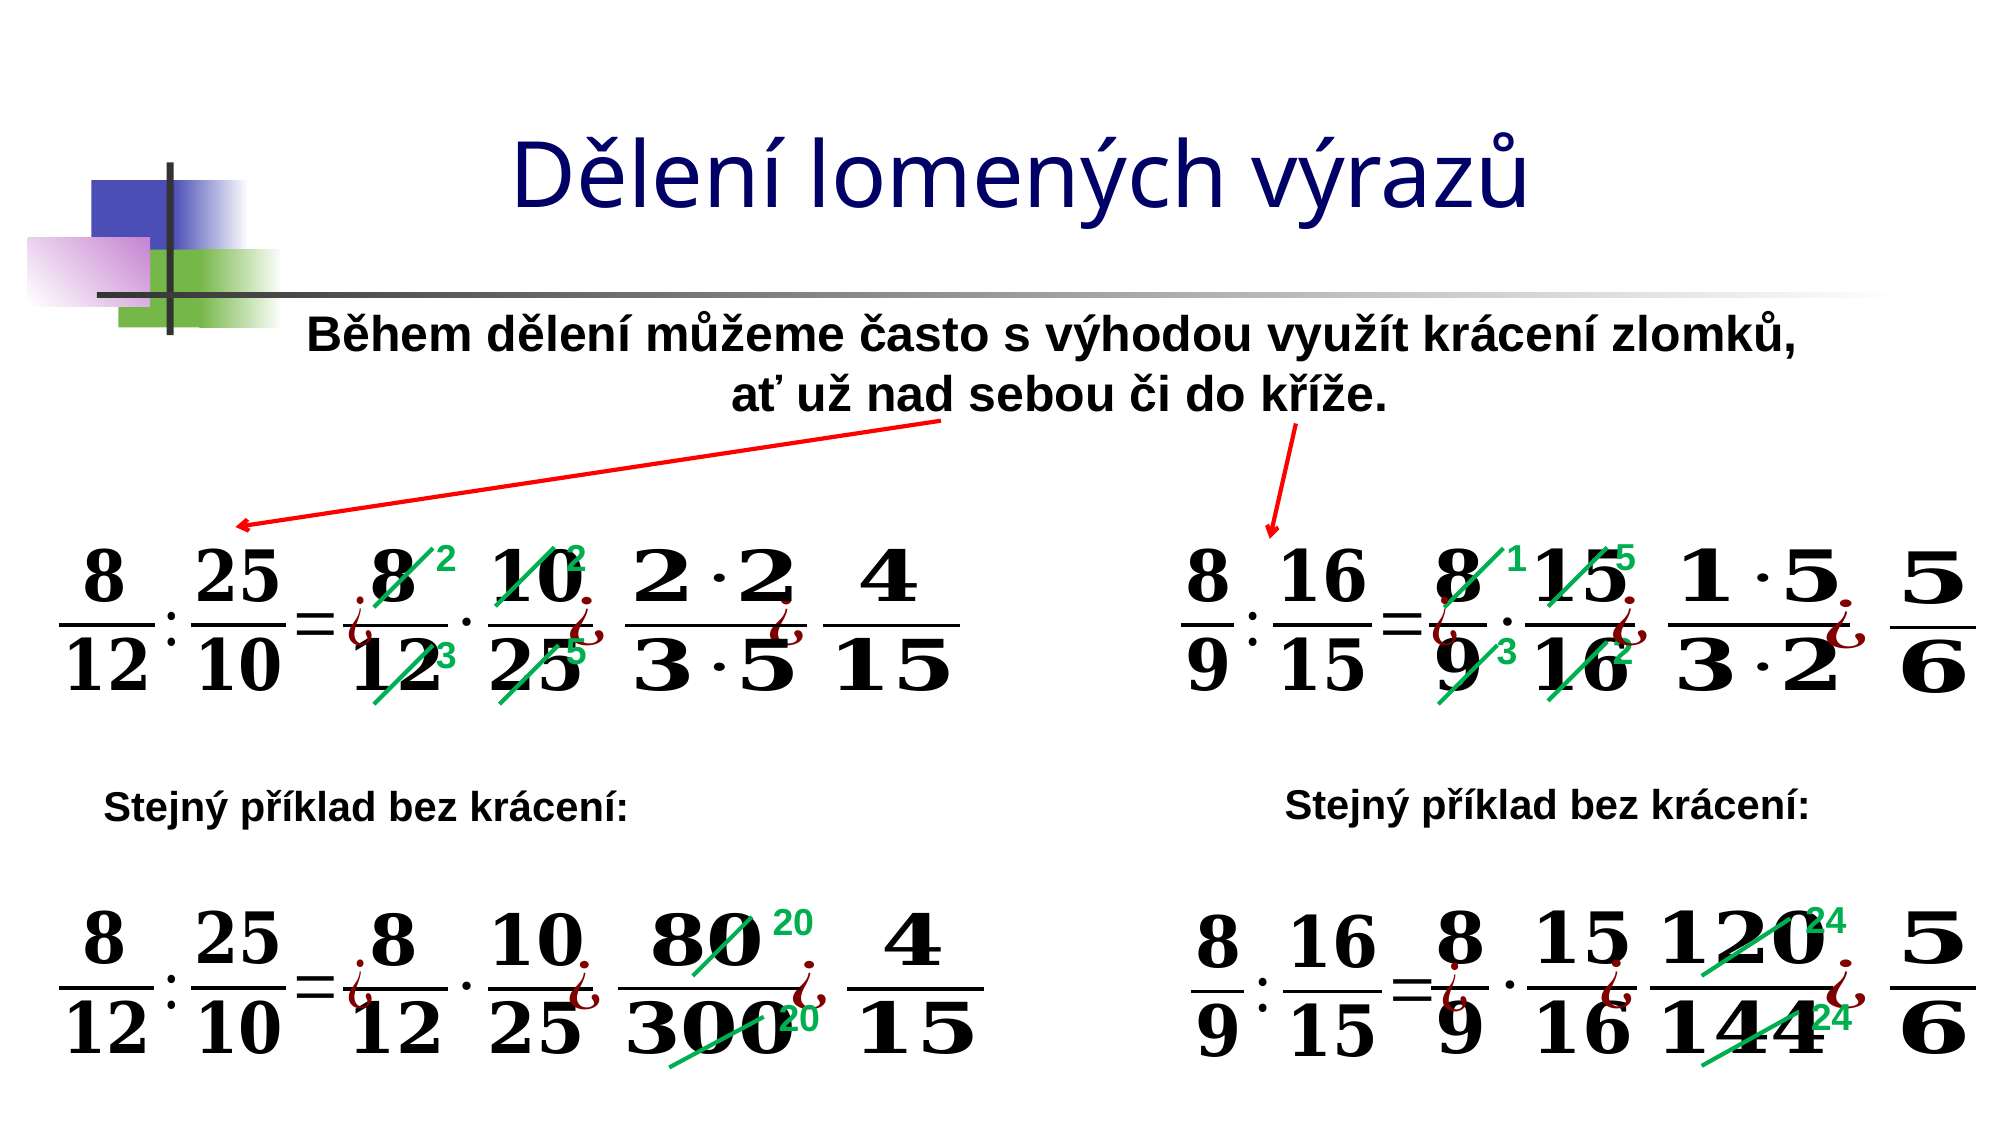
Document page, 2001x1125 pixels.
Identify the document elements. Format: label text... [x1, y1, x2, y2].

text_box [373, 547, 434, 608]
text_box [1701, 1011, 1799, 1067]
text_box Stejný příklad bez krácení: [88, 775, 634, 835]
text_box 2 [1597, 619, 1657, 680]
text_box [1438, 644, 1498, 705]
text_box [692, 916, 753, 977]
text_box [1701, 918, 1791, 977]
text_box 24 [1790, 888, 1868, 949]
text_box Stejný příklad bez krácení: [1269, 773, 1816, 833]
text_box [1547, 547, 1608, 607]
text_box 20 [763, 986, 848, 1047]
text_box 5 [1600, 525, 1660, 586]
text_box 2 [551, 537, 611, 587]
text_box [668, 1017, 764, 1068]
text_box 20 [757, 890, 835, 950]
title Dělení lomených výrazů [416, 113, 1627, 228]
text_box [495, 546, 555, 607]
text_box 5 [551, 619, 611, 680]
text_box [1547, 641, 1608, 702]
text_box 1 [1491, 527, 1551, 587]
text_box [373, 644, 434, 705]
text_box 3 [421, 623, 481, 684]
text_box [235, 420, 942, 528]
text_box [499, 644, 559, 705]
text_box 24 [1796, 985, 1881, 1045]
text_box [1443, 548, 1504, 608]
text_box 2 [421, 537, 481, 587]
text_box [1269, 423, 1297, 540]
text_box Během dělení můžeme často s výhodou využít krácení zlomků, ať už nad sebou či do kříže. [258, 302, 1862, 421]
text_box 3 [1481, 619, 1541, 680]
